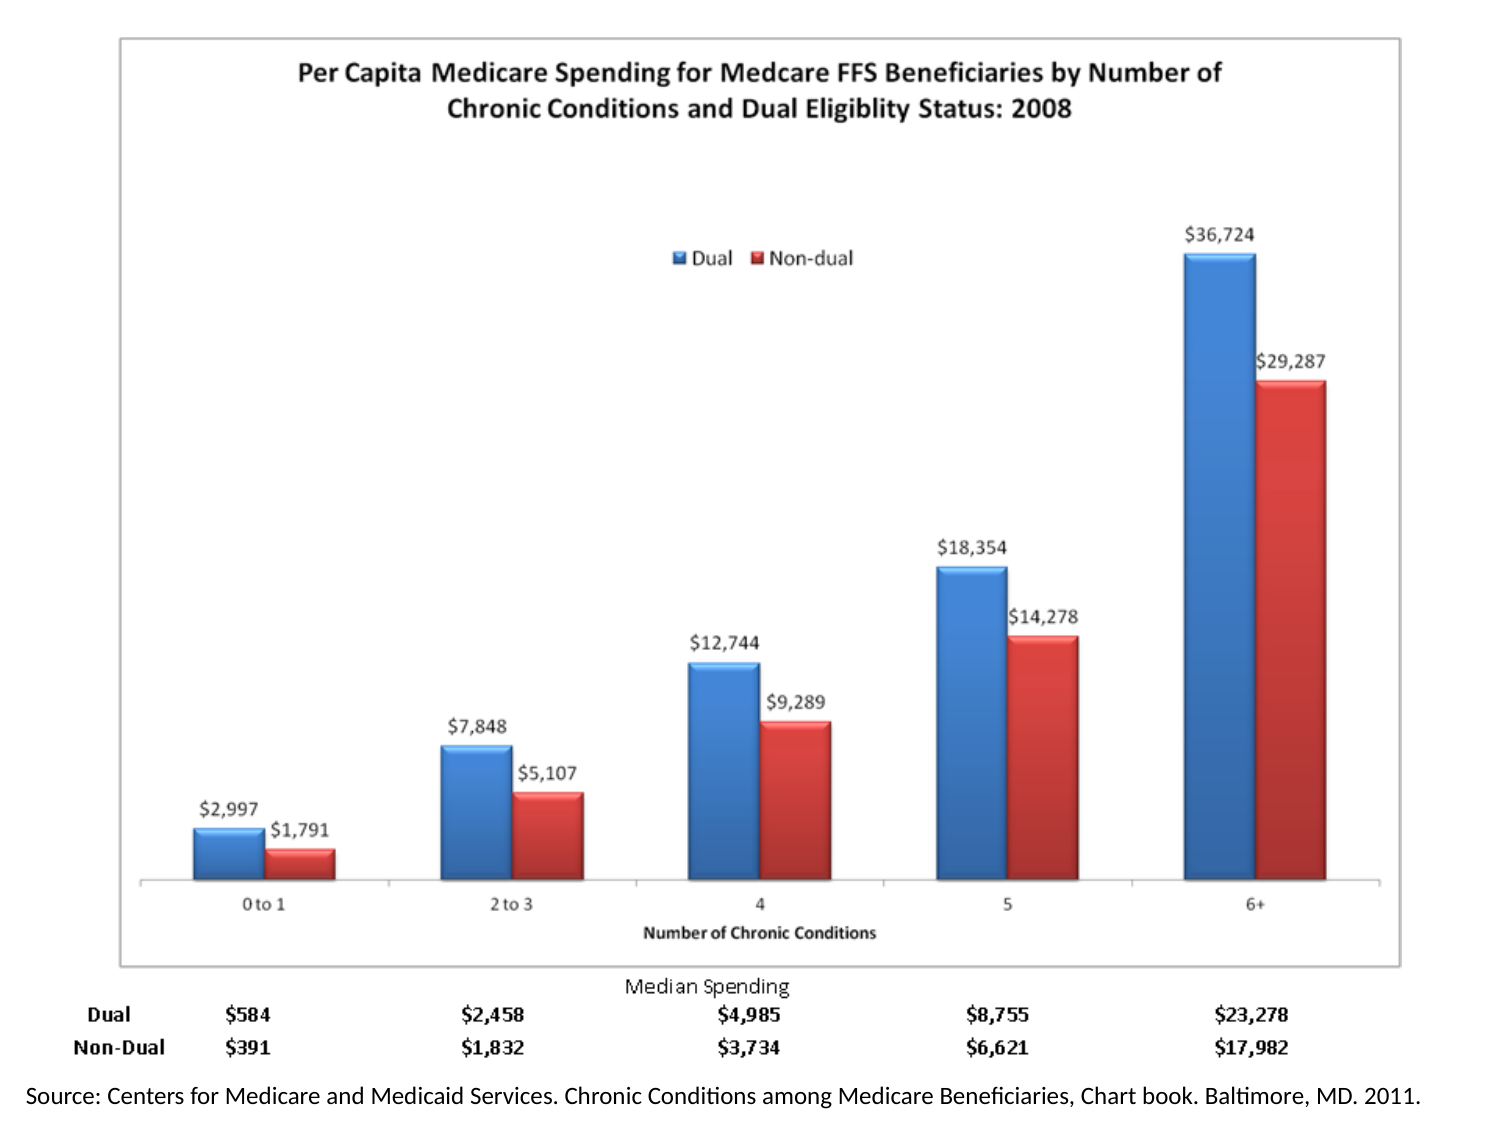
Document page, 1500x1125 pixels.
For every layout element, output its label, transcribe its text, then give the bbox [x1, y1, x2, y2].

picture [49, 37, 1402, 1086]
text_box Source: Centers for Medicare and Medicaid Services. Chronic Conditions among Medicare Beneficiaries, Chart book. Baltimore, MD. 2011. [0, 1065, 1450, 1125]
